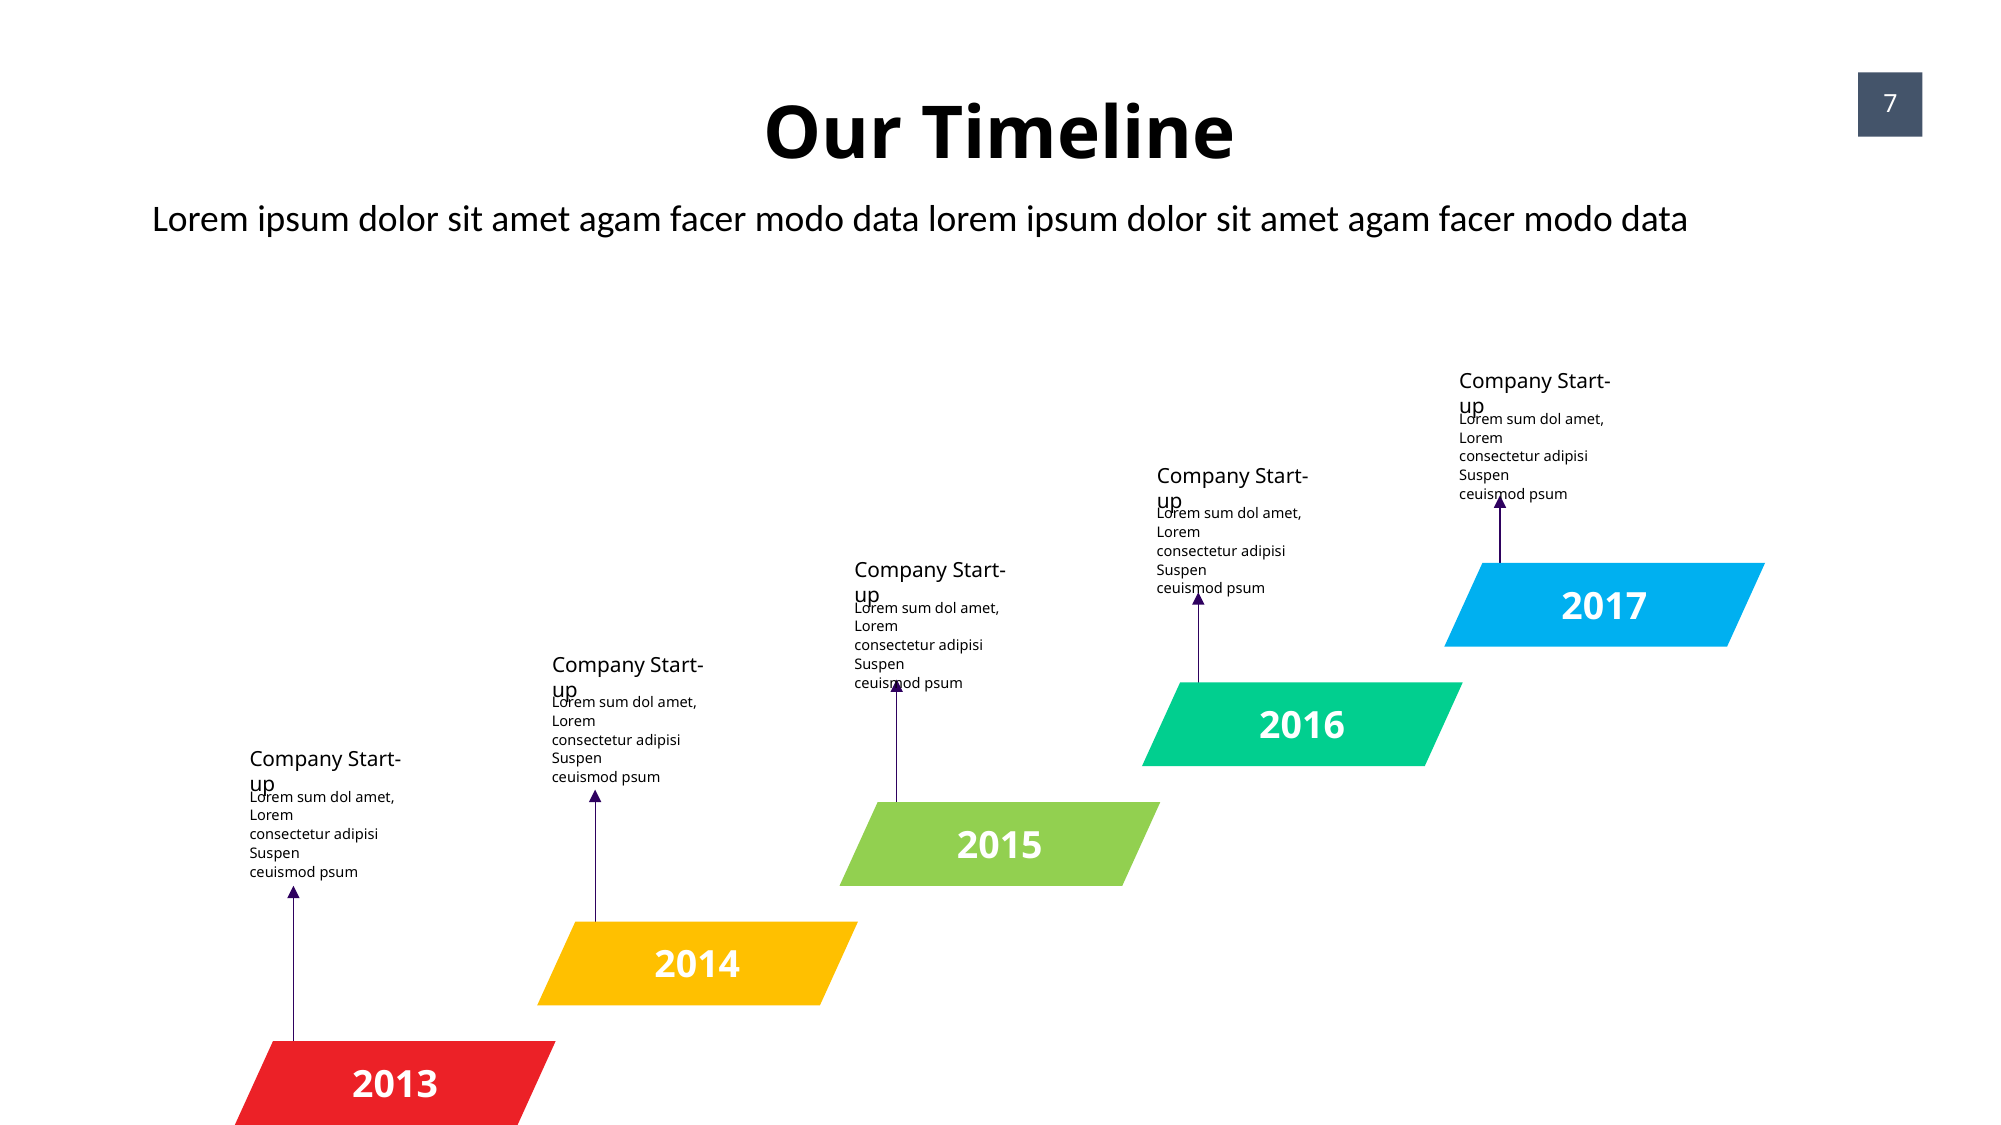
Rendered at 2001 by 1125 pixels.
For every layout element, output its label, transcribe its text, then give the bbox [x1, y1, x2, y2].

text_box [1444, 562, 1766, 647]
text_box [234, 738, 446, 851]
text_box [537, 643, 748, 757]
subtitle Lorem ipsum dolor sit amet agam facer modo data lorem ipsum dolor sit amet agam facer modo data [137, 191, 1863, 227]
slide_number 7 [1863, 78, 1927, 130]
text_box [839, 549, 1050, 662]
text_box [1141, 682, 1463, 767]
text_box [1141, 455, 1353, 568]
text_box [839, 801, 1161, 886]
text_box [234, 1041, 556, 1125]
title Our Timeline [137, 78, 1863, 191]
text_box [537, 921, 858, 1006]
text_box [1444, 360, 1655, 473]
